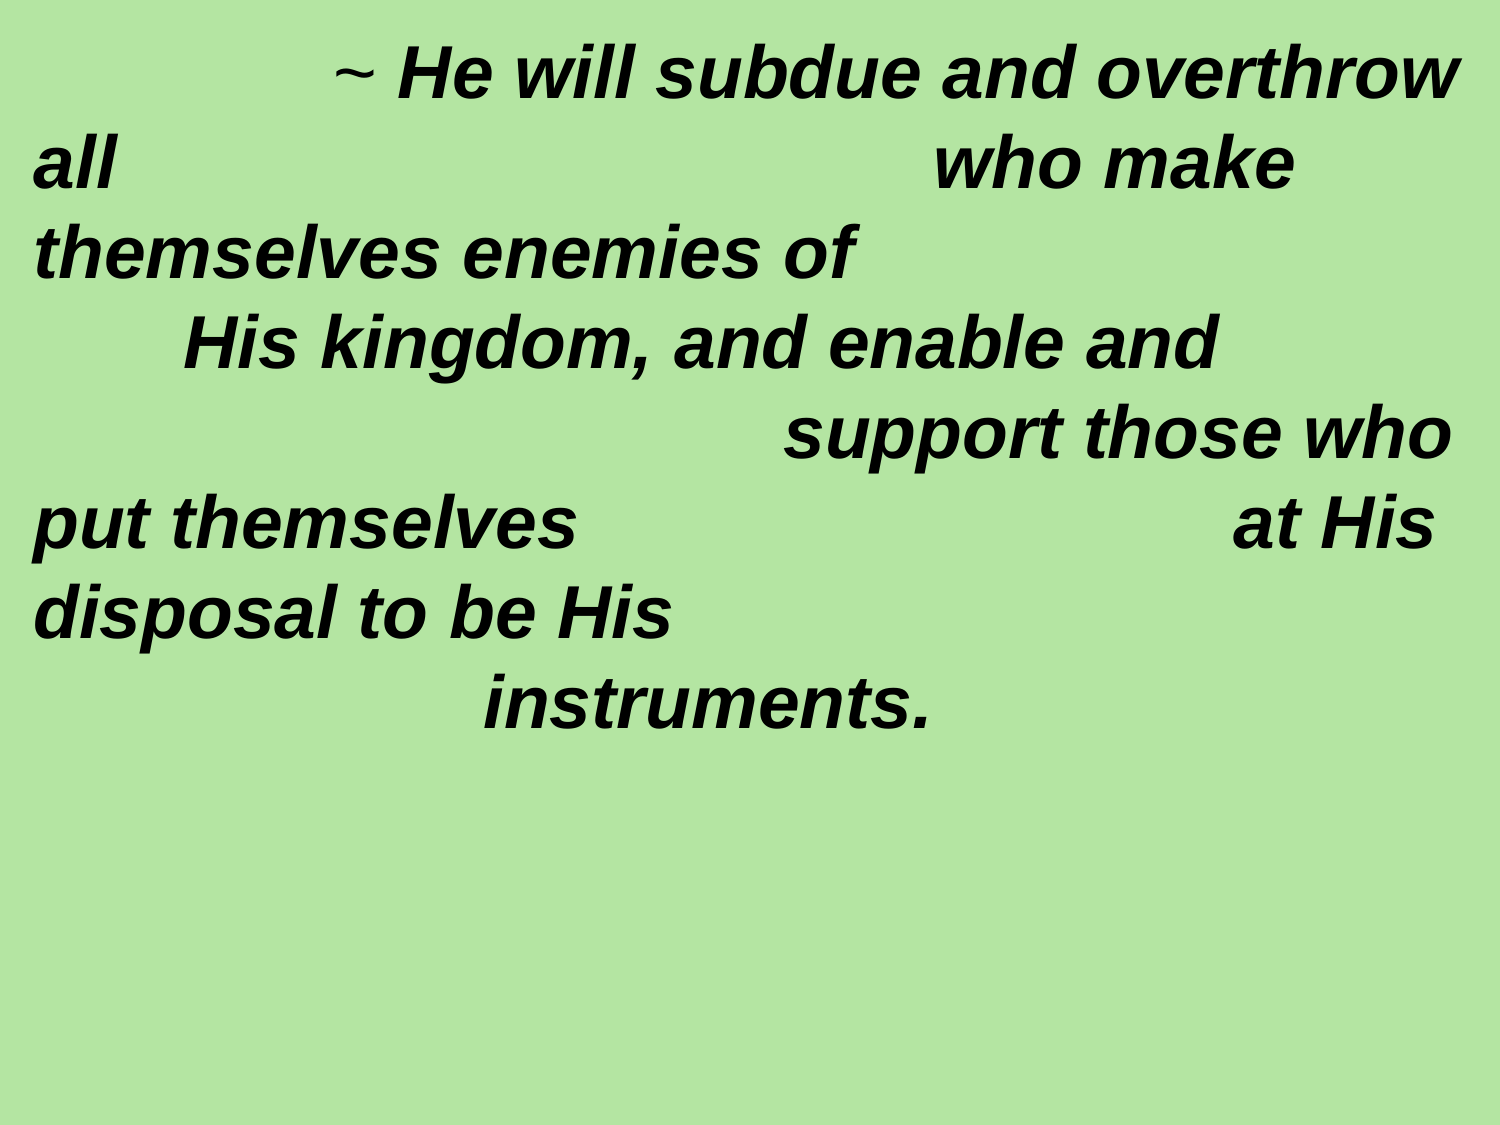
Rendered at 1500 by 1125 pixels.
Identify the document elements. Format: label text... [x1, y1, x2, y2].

subtitle ~ He will subdue and overthrow all who make themselves enemies of His kingdom, and enable and support those who put themselves at His disposal to be His instruments. [18, 16, 1482, 1106]
